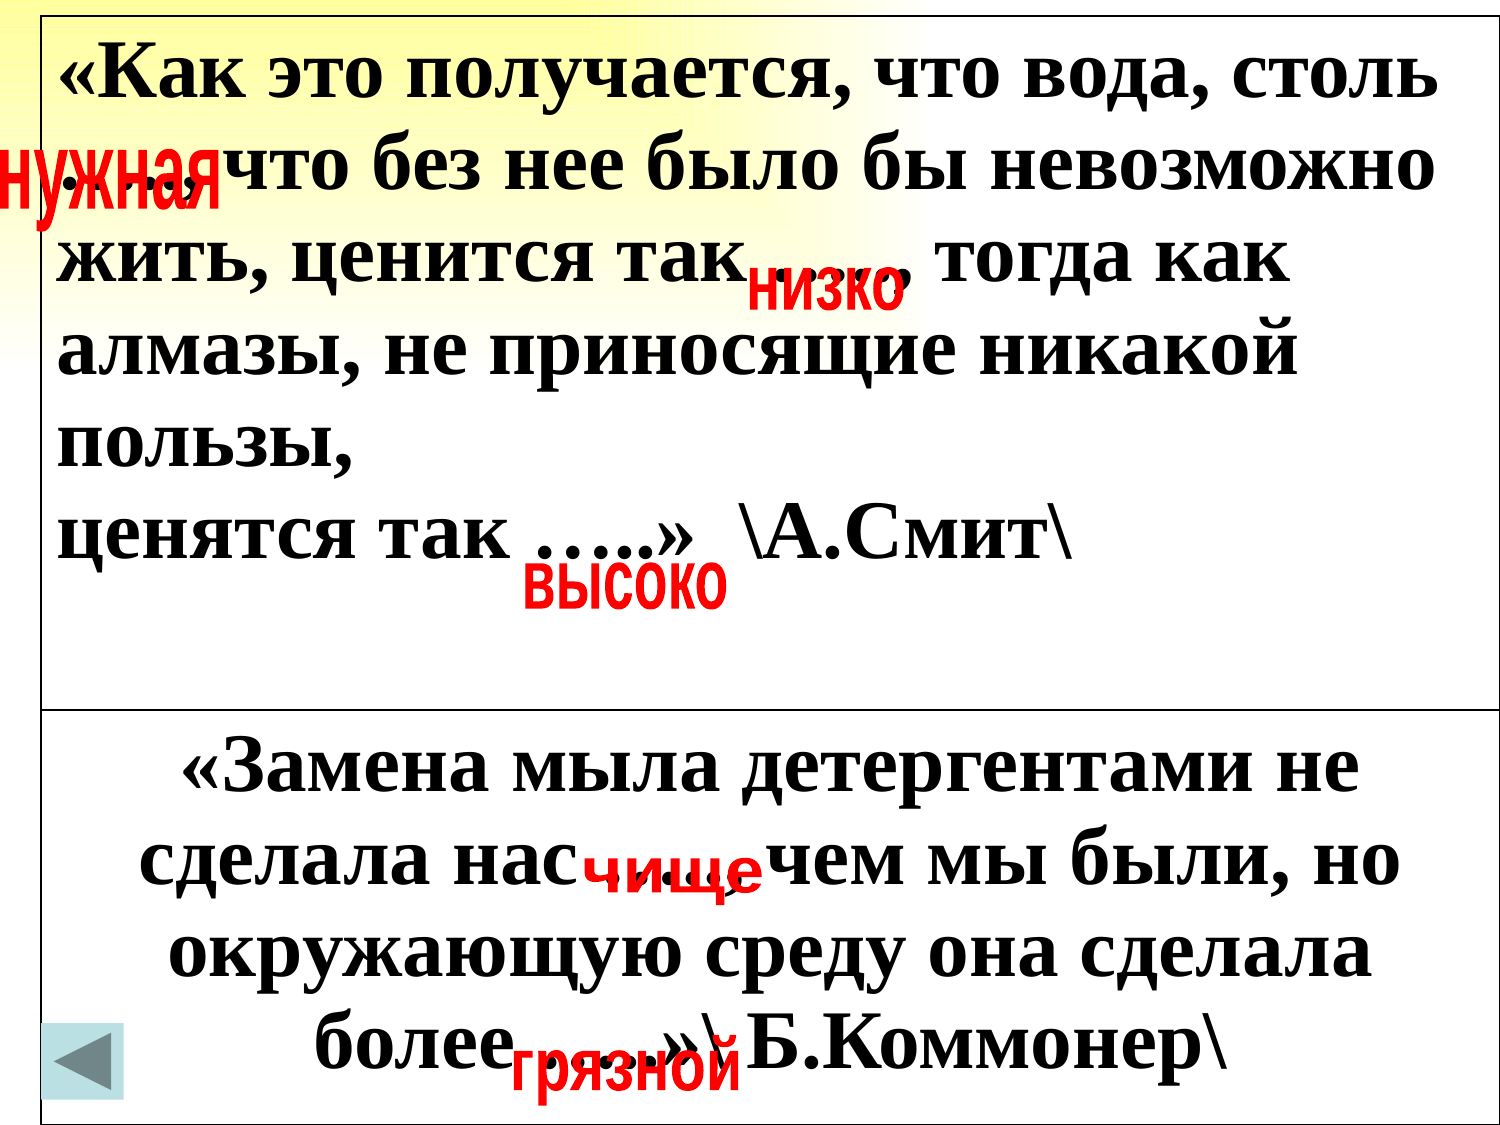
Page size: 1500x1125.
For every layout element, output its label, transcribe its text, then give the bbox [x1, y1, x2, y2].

table_cell «Замена мыла детергентами не сделала нас ….., чем мы были, но окружающую среду она сделала более …..»\ Б.Коммонер\ [42, 711, 1499, 1124]
table_header «Как это получается, что вода, столь ….., что без нее было бы невозможно жить, ценится так ….., тогда как алмазы, не приносящие никакой пользы, ценятся так …..» \А.Смит\ [42, 17, 1499, 709]
text_box [41, 1023, 124, 1100]
